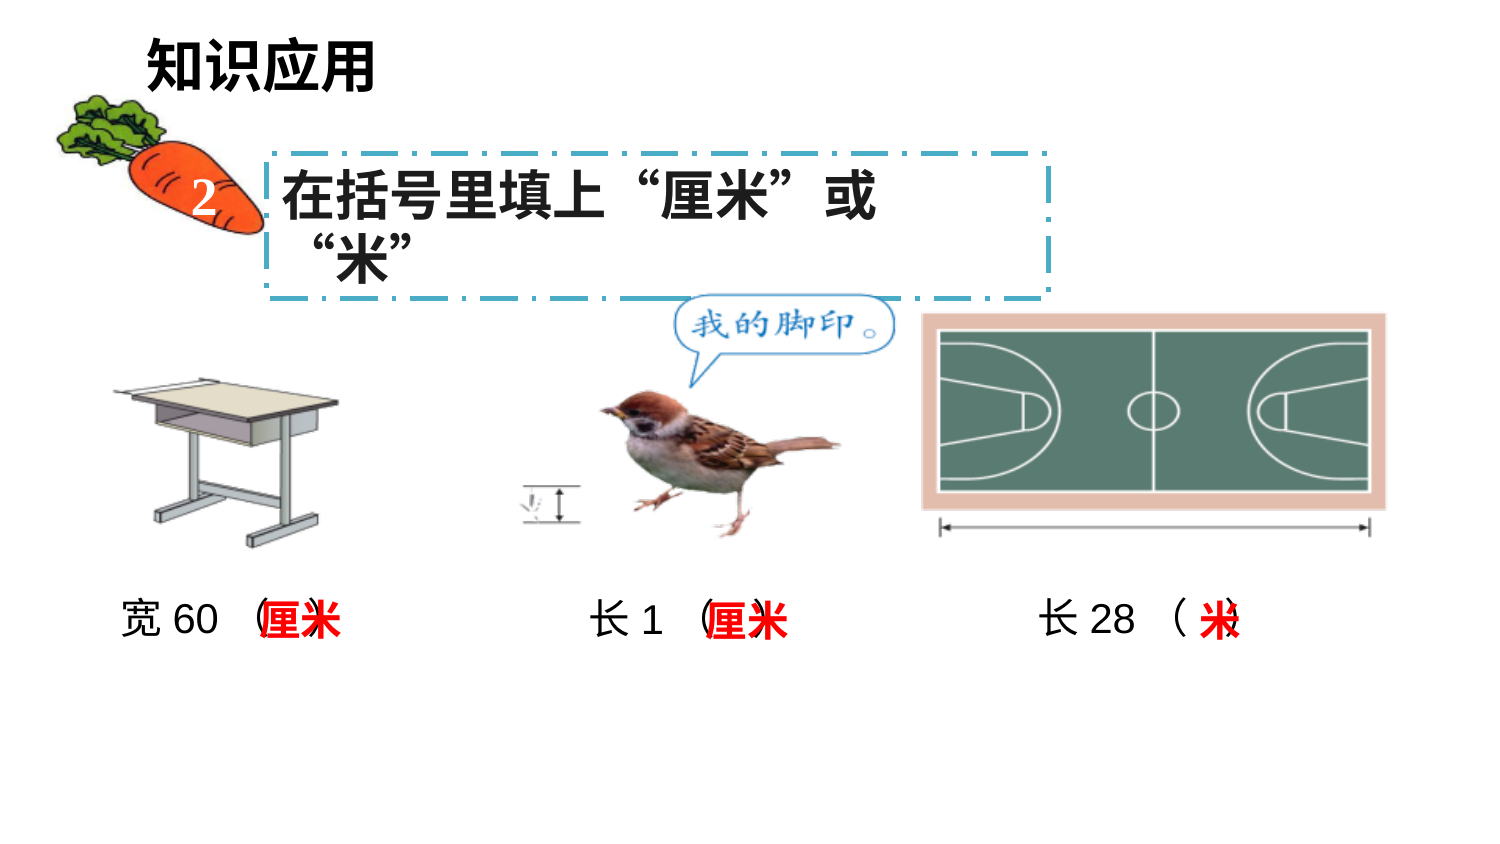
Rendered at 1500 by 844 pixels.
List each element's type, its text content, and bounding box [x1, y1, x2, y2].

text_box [94, 284, 1406, 652]
text_box 知识应用 [131, 21, 419, 92]
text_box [54, 94, 1049, 240]
